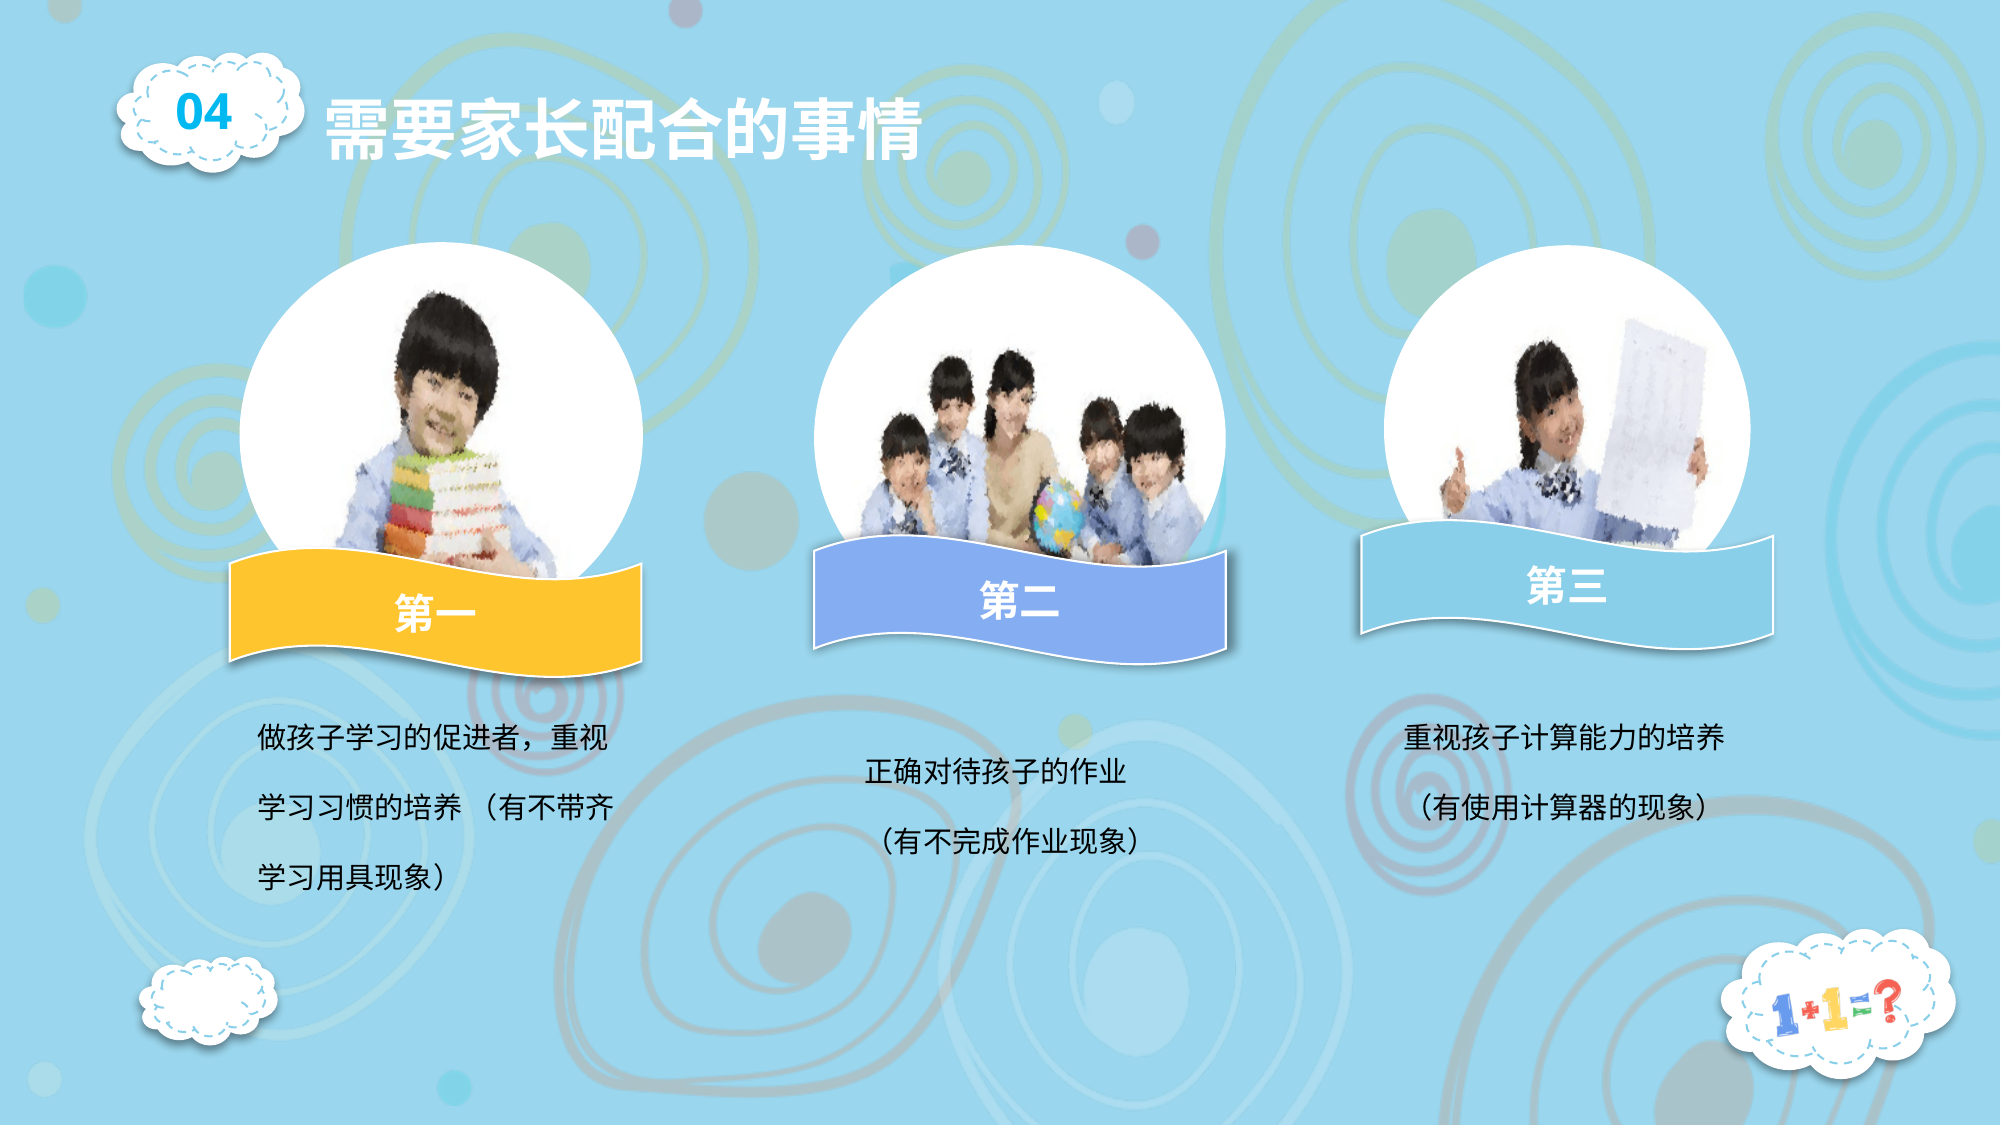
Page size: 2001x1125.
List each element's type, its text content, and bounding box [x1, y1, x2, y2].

text_box 重视孩子计算能力的培养（有使用计算器的现象） [1388, 677, 1751, 832]
picture [814, 245, 1226, 632]
text_box 正确对待孩子的作业（有不完成作业现象） [849, 711, 1178, 866]
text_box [116, 52, 305, 173]
picture [1383, 245, 1751, 613]
text_box 第三 [1360, 527, 1775, 651]
picture [239, 242, 643, 629]
text_box 第一 [228, 559, 643, 678]
text_box 第二 [813, 549, 1227, 666]
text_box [1721, 928, 1956, 1079]
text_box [139, 956, 278, 1046]
text_box 做孩子学习的促进者，重视学习习惯的培养 （有不带齐学习用具现象） [243, 677, 640, 902]
text_box 需要家长配合的事情 [308, 80, 971, 176]
